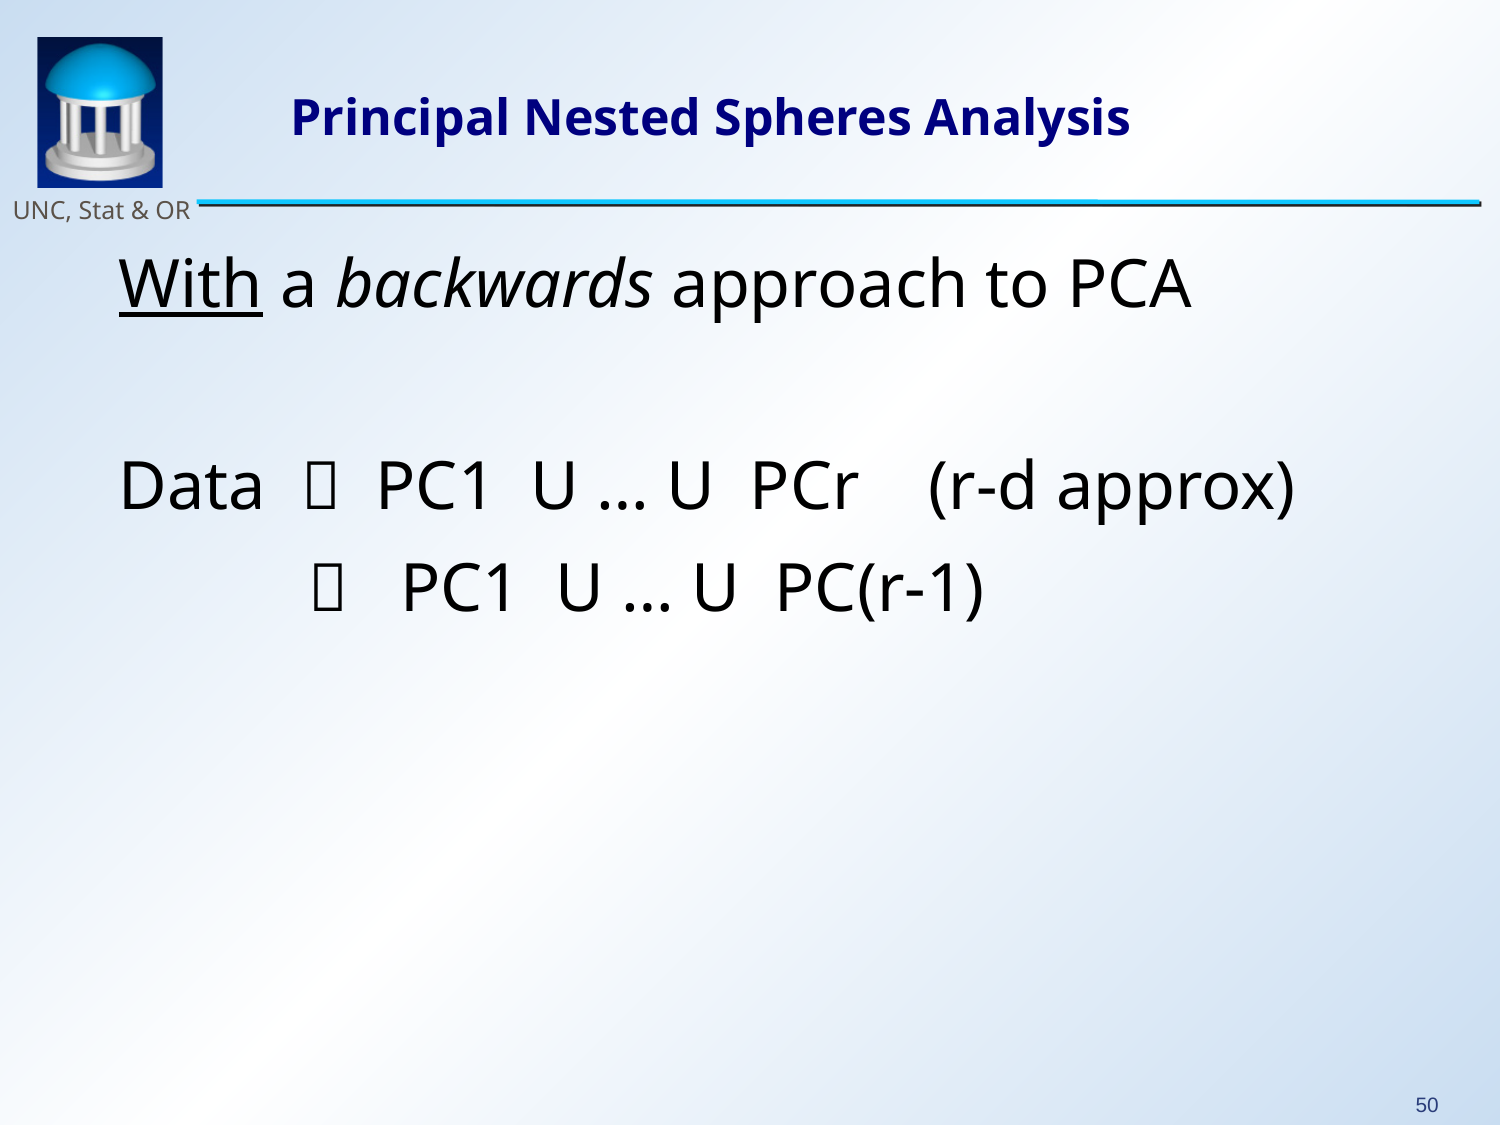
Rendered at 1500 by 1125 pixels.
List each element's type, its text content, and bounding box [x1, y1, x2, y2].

title Principal Nested Spheres Analysis [274, 74, 1448, 156]
list With a backwards approach to PCA Data  PC1 U … U PCr (r-d approx)  PC1 U … U PC(r-1) [103, 224, 1432, 1076]
